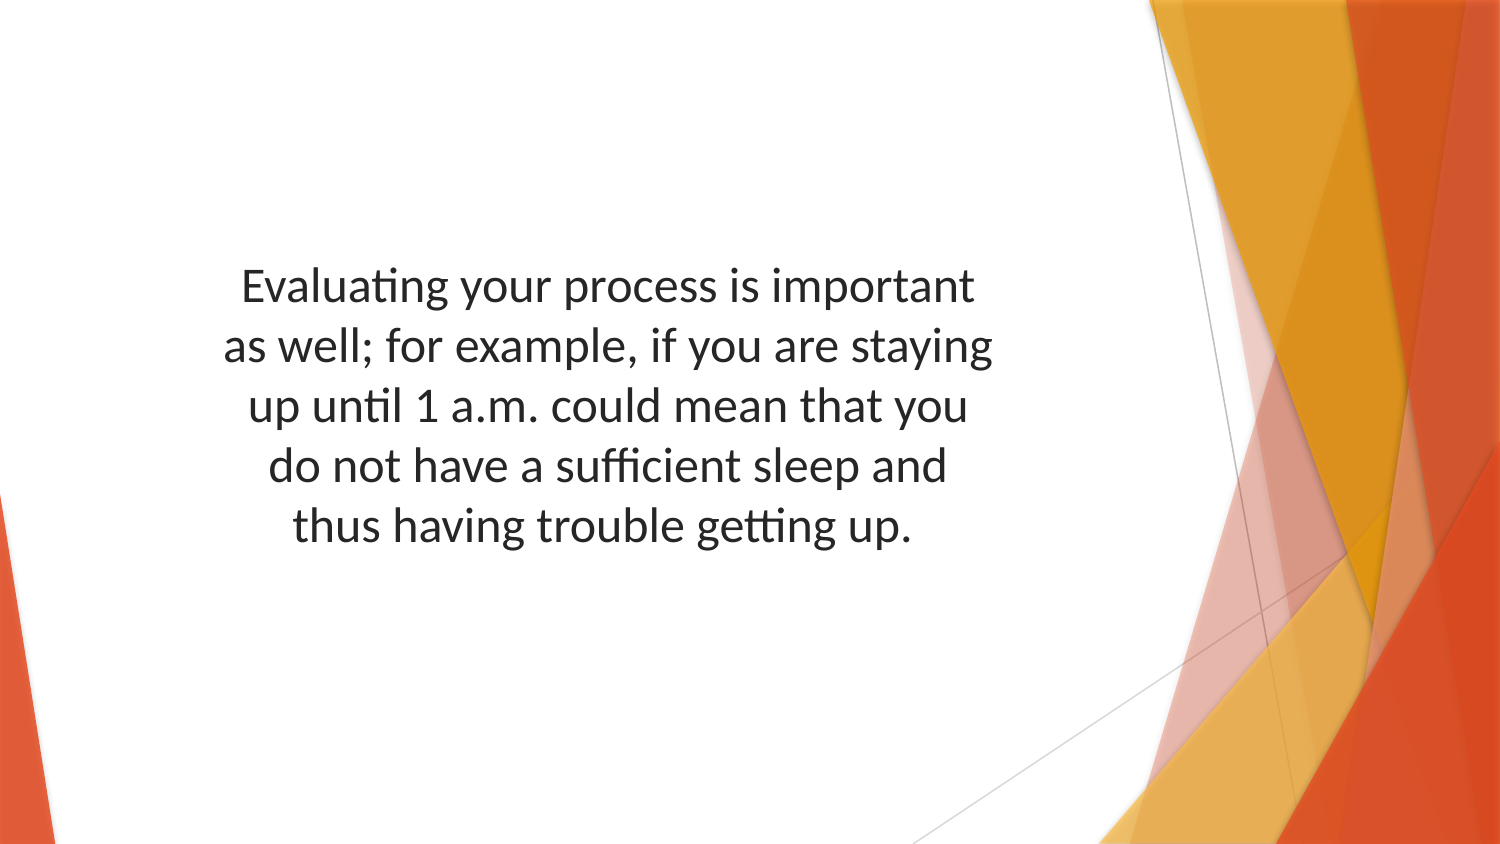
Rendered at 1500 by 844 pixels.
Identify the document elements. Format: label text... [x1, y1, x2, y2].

list Evaluating your process is important as well; for example, if you are staying up until 1 a.m. could mean that you do not have a sufficient sleep and thus having trouble getting up. [206, 244, 1010, 588]
